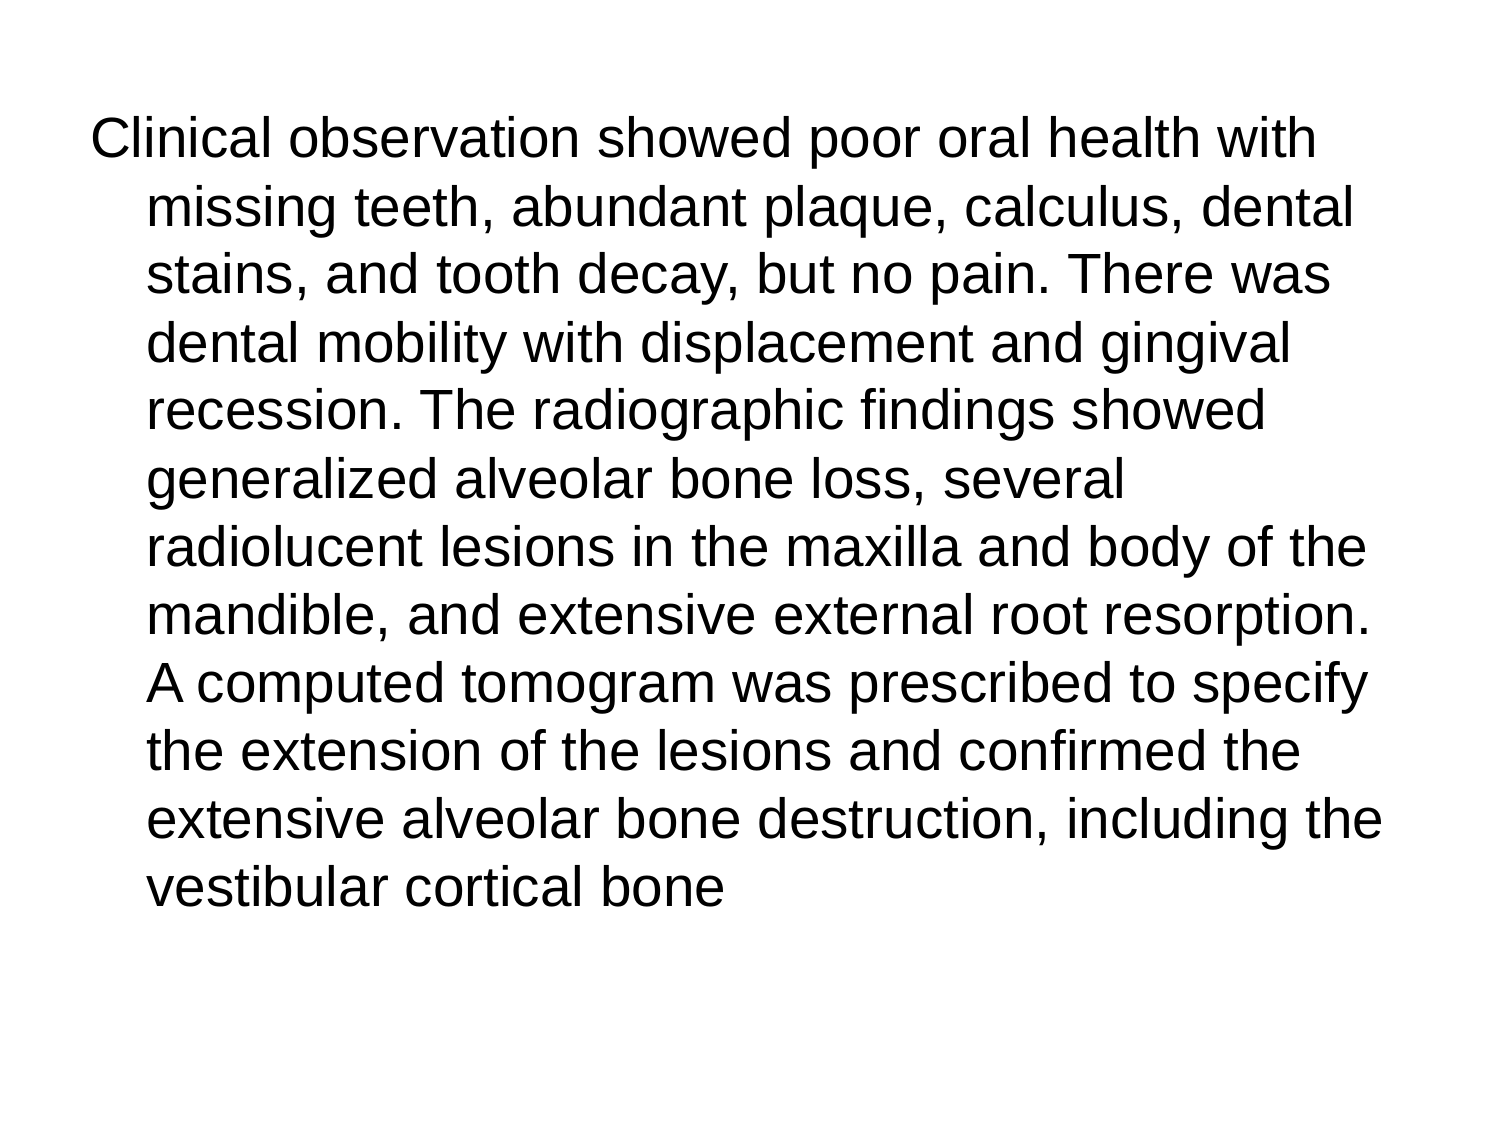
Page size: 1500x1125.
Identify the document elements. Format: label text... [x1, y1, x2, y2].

list Clinical observation showed poor oral health with missing teeth, abundant plaque, calculus, dental stains, and tooth decay, but no pain. There was dental mobility with displacement and gingival recession. The radiographic findings showed generalized alveolar bone loss, several radiolucent lesions in the maxilla and body of the mandible, and extensive external root resorption. A computed tomogram was prescribed to specify the extension of the lesions and confirmed the extensive alveolar bone destruction, including the vestibular cortical bone [75, 93, 1425, 926]
